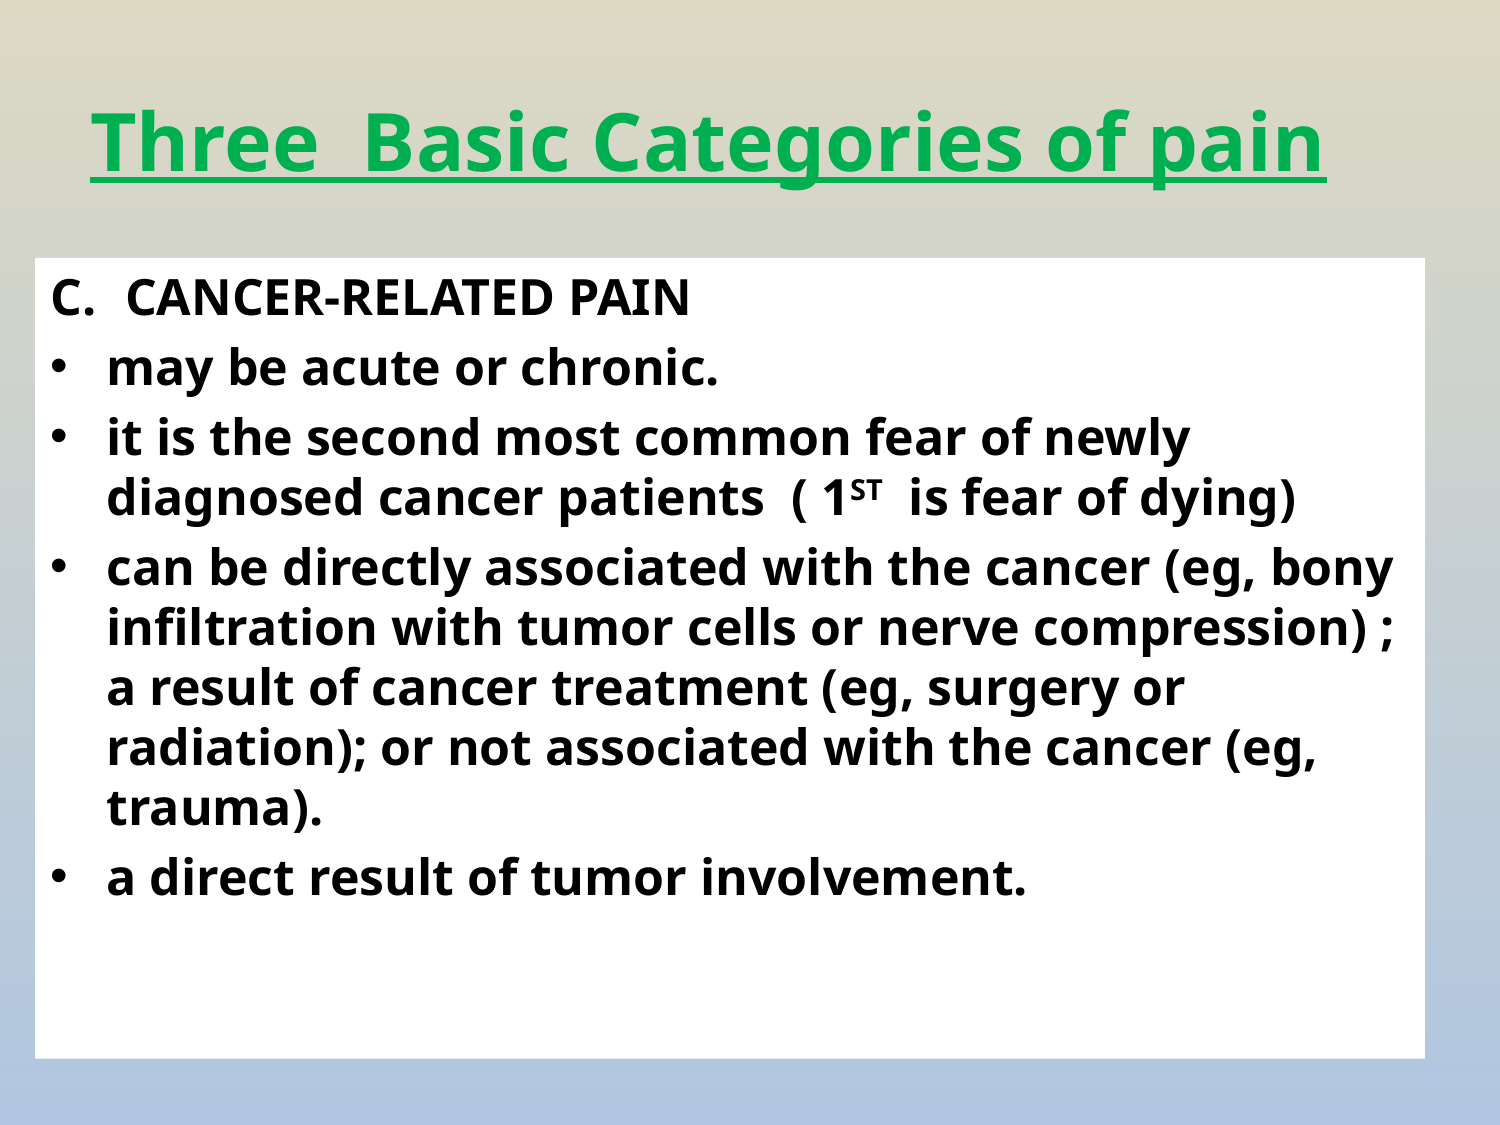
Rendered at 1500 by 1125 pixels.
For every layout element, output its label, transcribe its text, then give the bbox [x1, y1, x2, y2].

title Three Basic Categories of pain [74, 44, 1426, 233]
list CANCER-RELATED PAIN may be acute or chronic. it is the second most common fear of newly diagnosed cancer patients ( 1ST is fear of dying) can be directly associated with the cancer (eg, bony infiltration with tumor cells or nerve compression) ; a result of cancer treatment (eg, surgery or radiation); or not associated with the cancer (eg, trauma). a direct result of tumor involvement. [34, 257, 1426, 1059]
